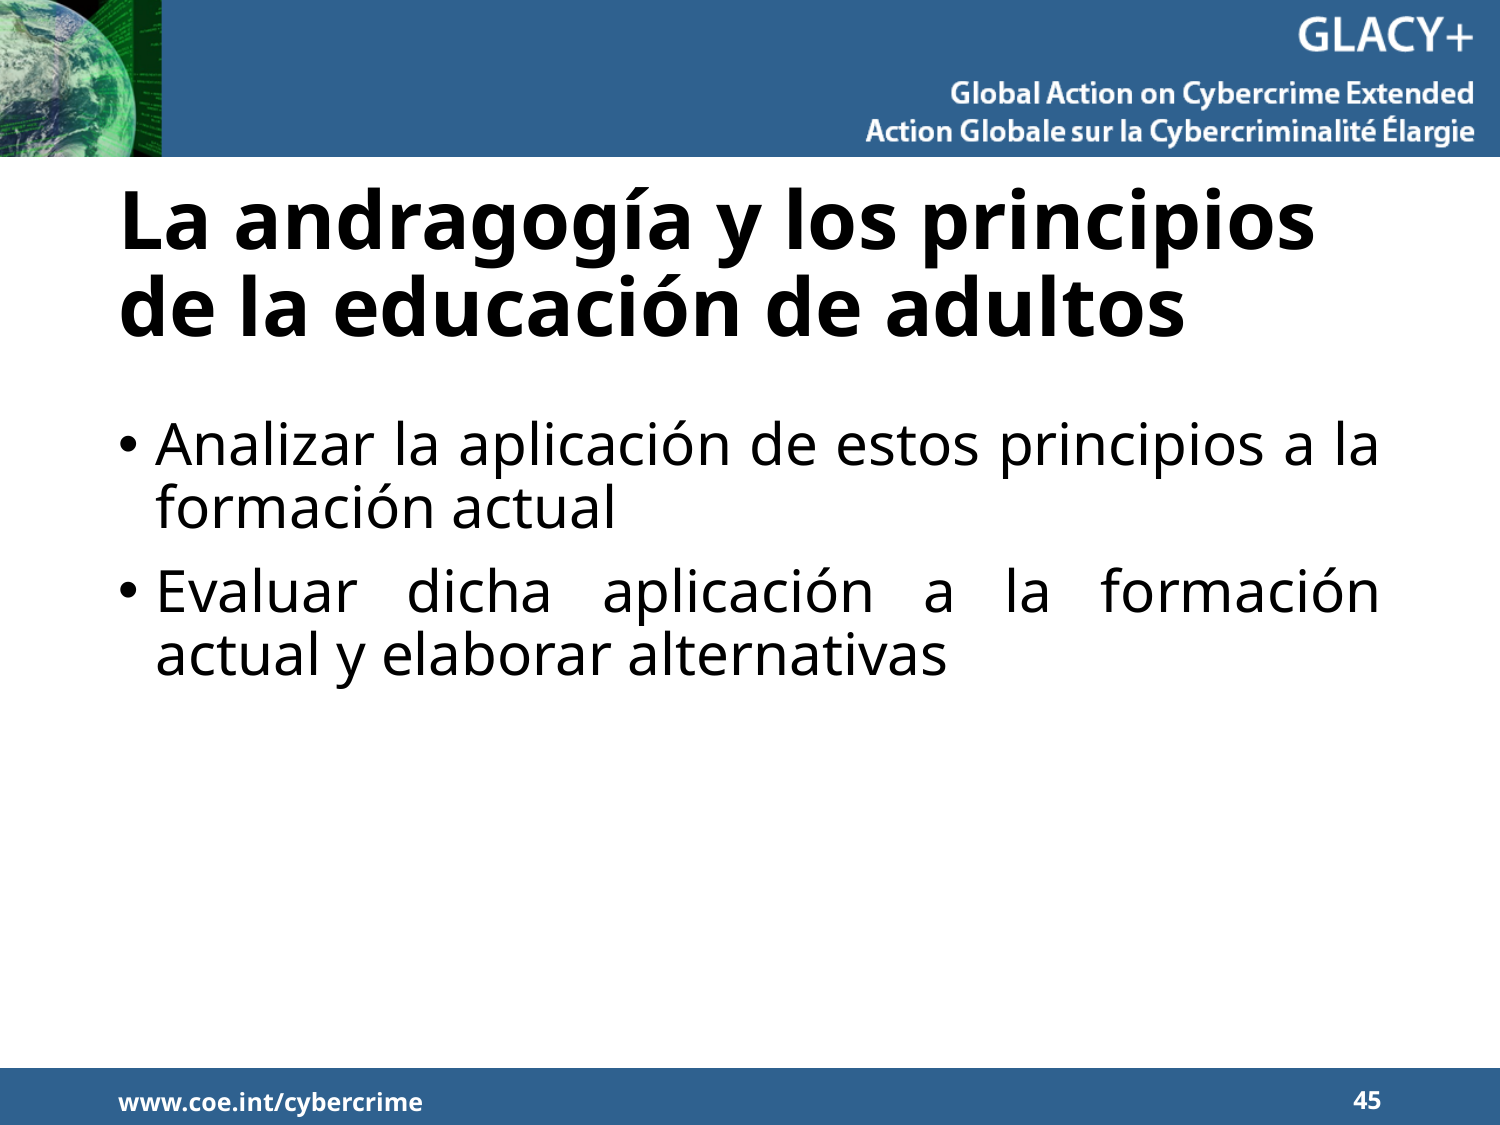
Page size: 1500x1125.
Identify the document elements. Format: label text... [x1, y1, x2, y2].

slide_number 45 [1059, 1071, 1397, 1125]
title La andragogía y los principios de la educación de adultos [103, 171, 1397, 363]
slide_number www.coe.int/cybercrime [103, 1071, 491, 1125]
list Analizar la aplicación de estos principios a la formación actual Evaluar dicha aplicación a la formación actual y elaborar alternativas [103, 407, 1397, 1125]
picture [0, 0, 1500, 157]
